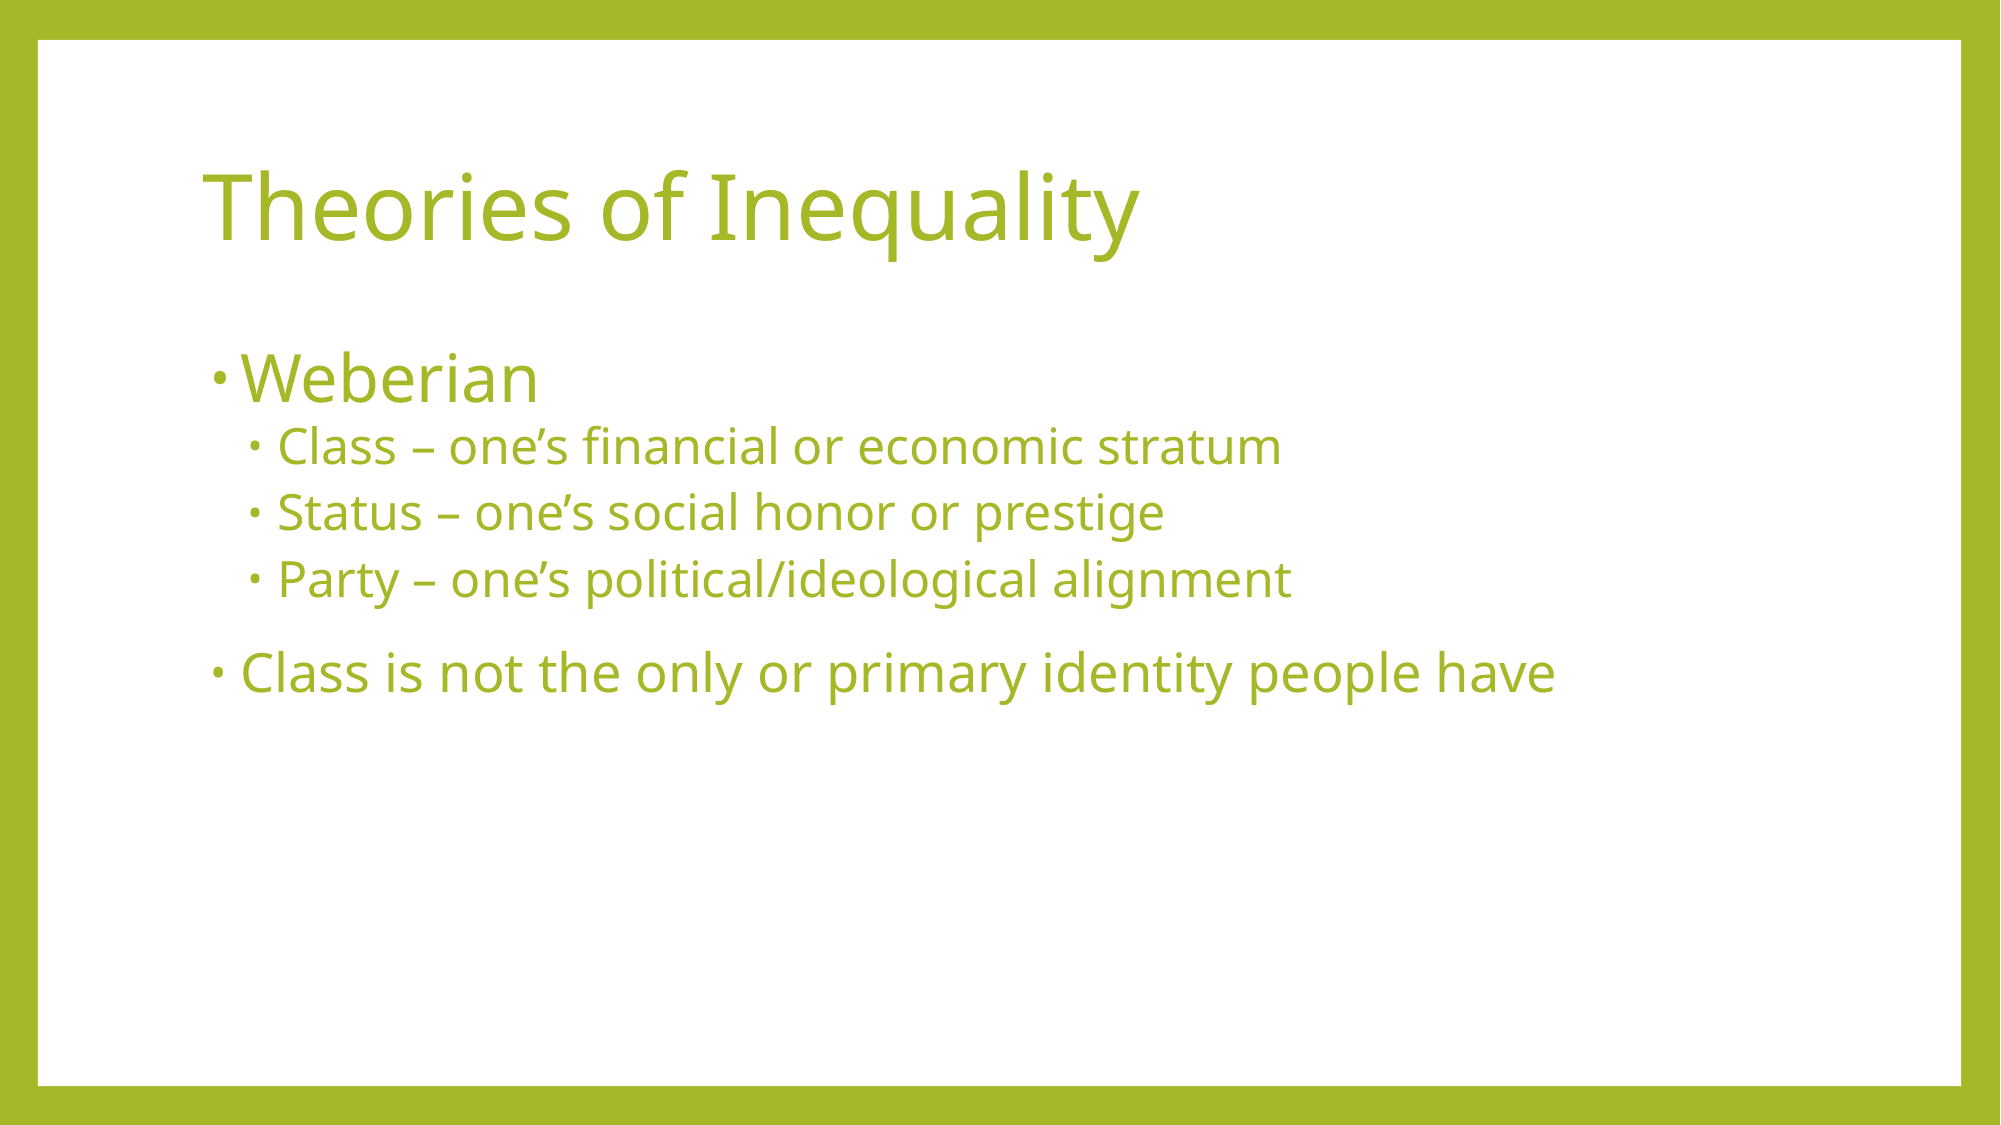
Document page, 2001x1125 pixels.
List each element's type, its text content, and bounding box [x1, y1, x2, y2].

list Weberian Class – one’s financial or economic stratum Status – one’s social honor or prestige Party – one’s political/ideological alignment Class is not the only or primary identity people have [187, 337, 1808, 1000]
title Theories of Inequality [187, 99, 1808, 323]
